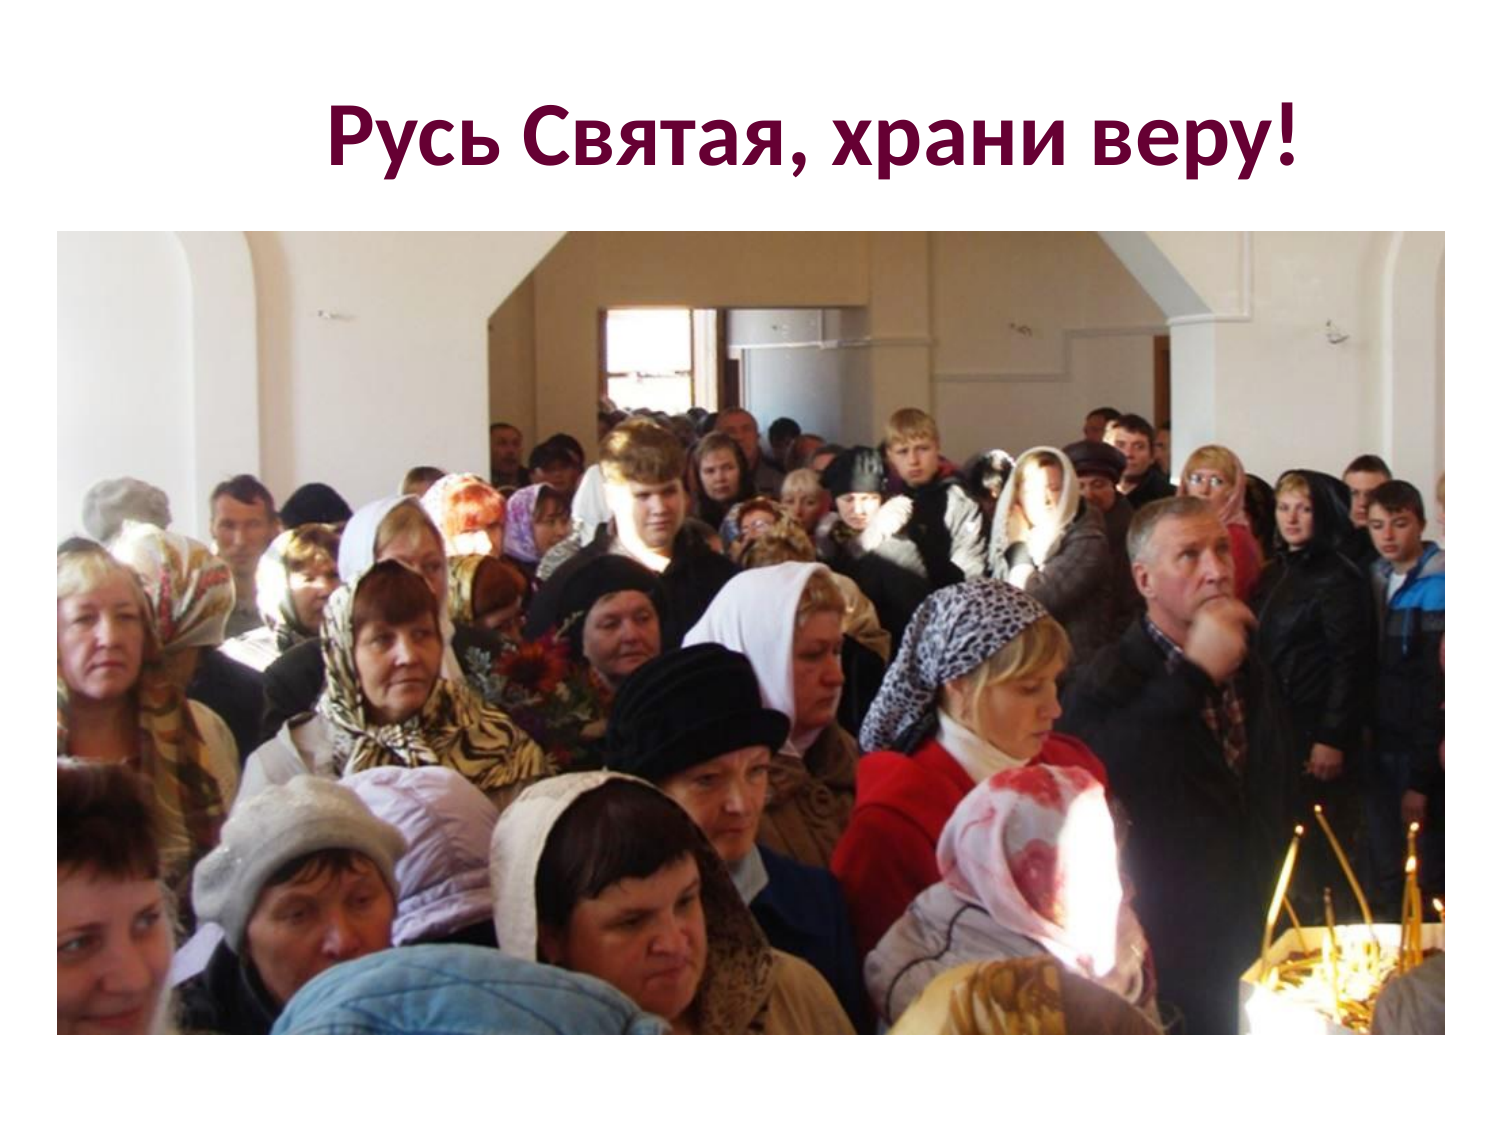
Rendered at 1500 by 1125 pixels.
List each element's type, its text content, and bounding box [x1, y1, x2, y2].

text_box Русь Святая, храни веру! [29, 66, 1459, 262]
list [56, 231, 1445, 1036]
